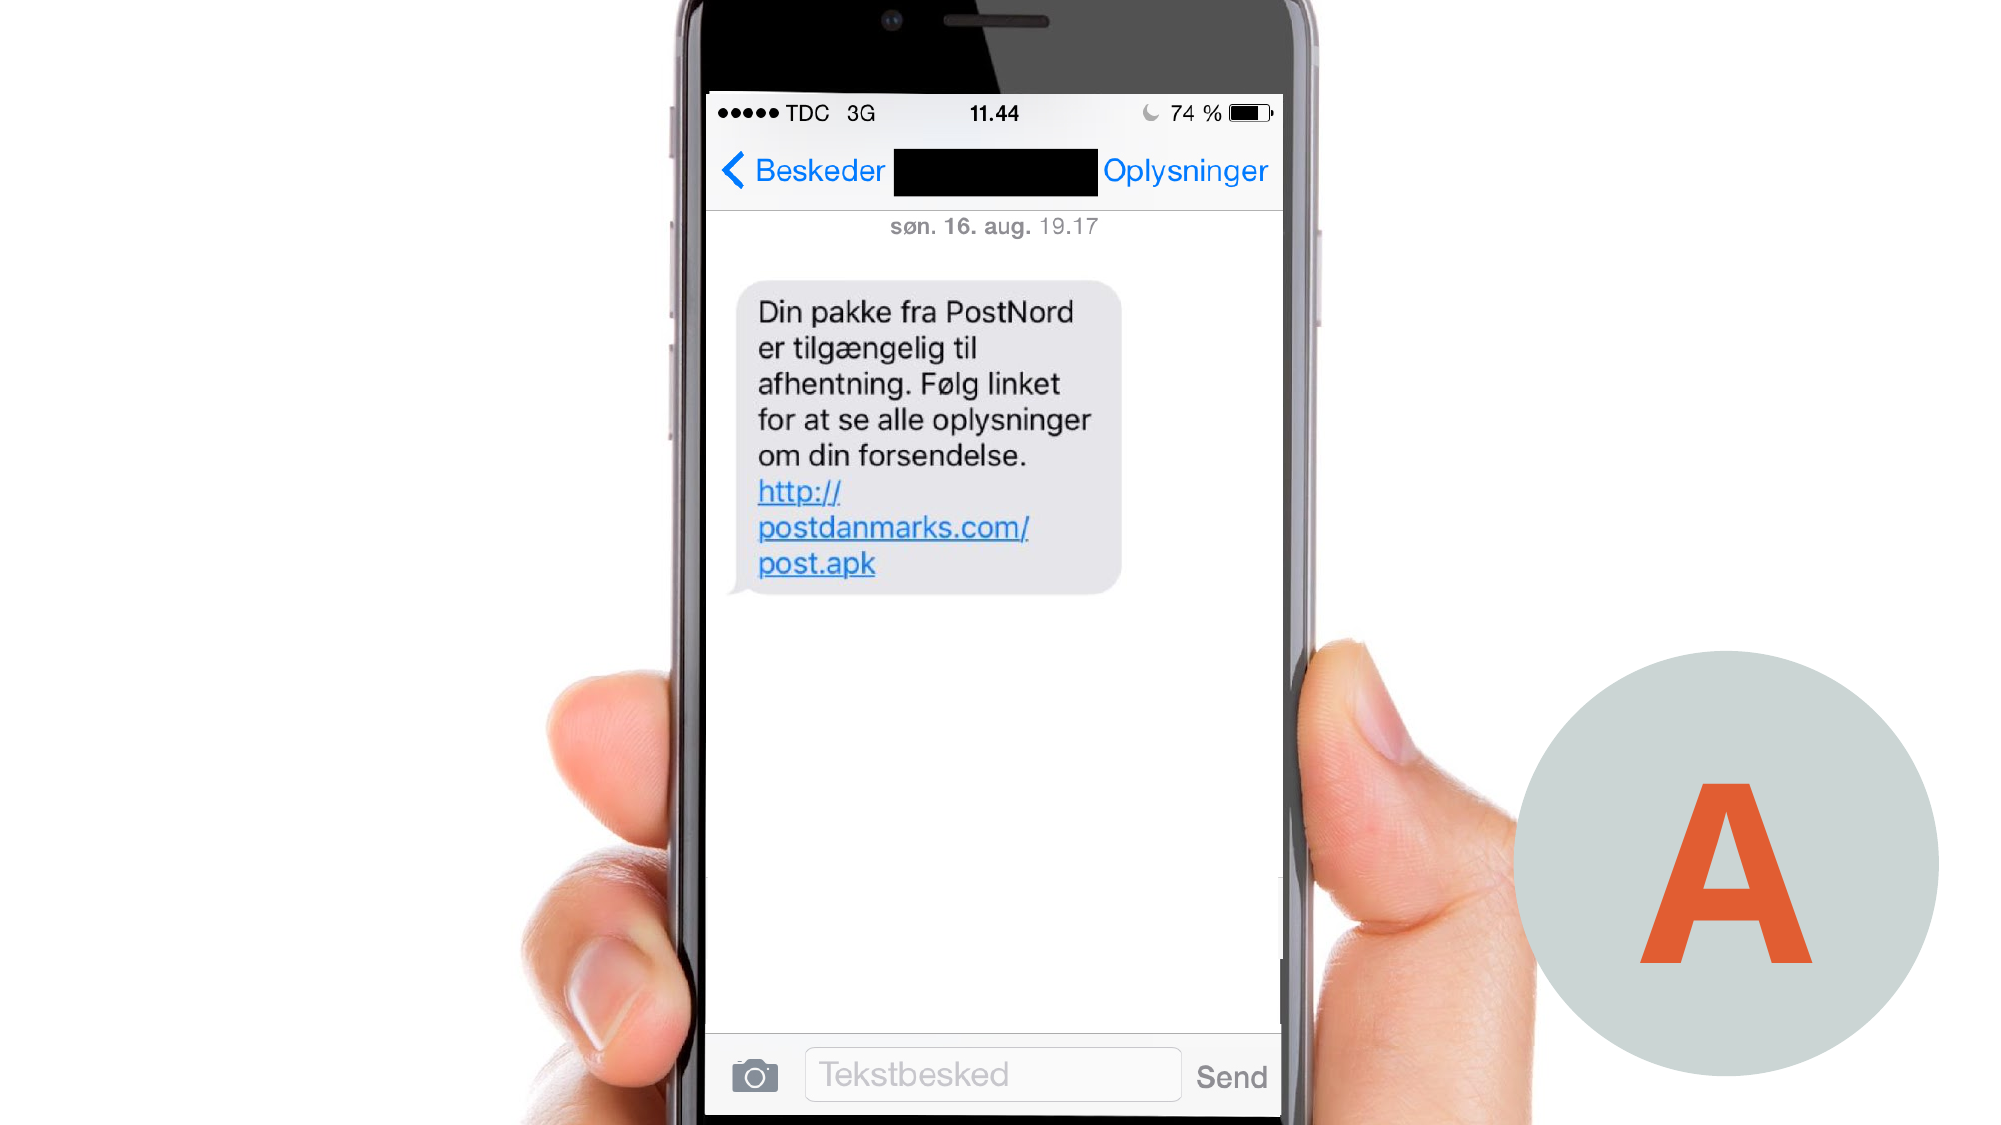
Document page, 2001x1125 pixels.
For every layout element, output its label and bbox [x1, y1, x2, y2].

text_box [705, 94, 1283, 1116]
picture [0, 0, 2000, 1125]
